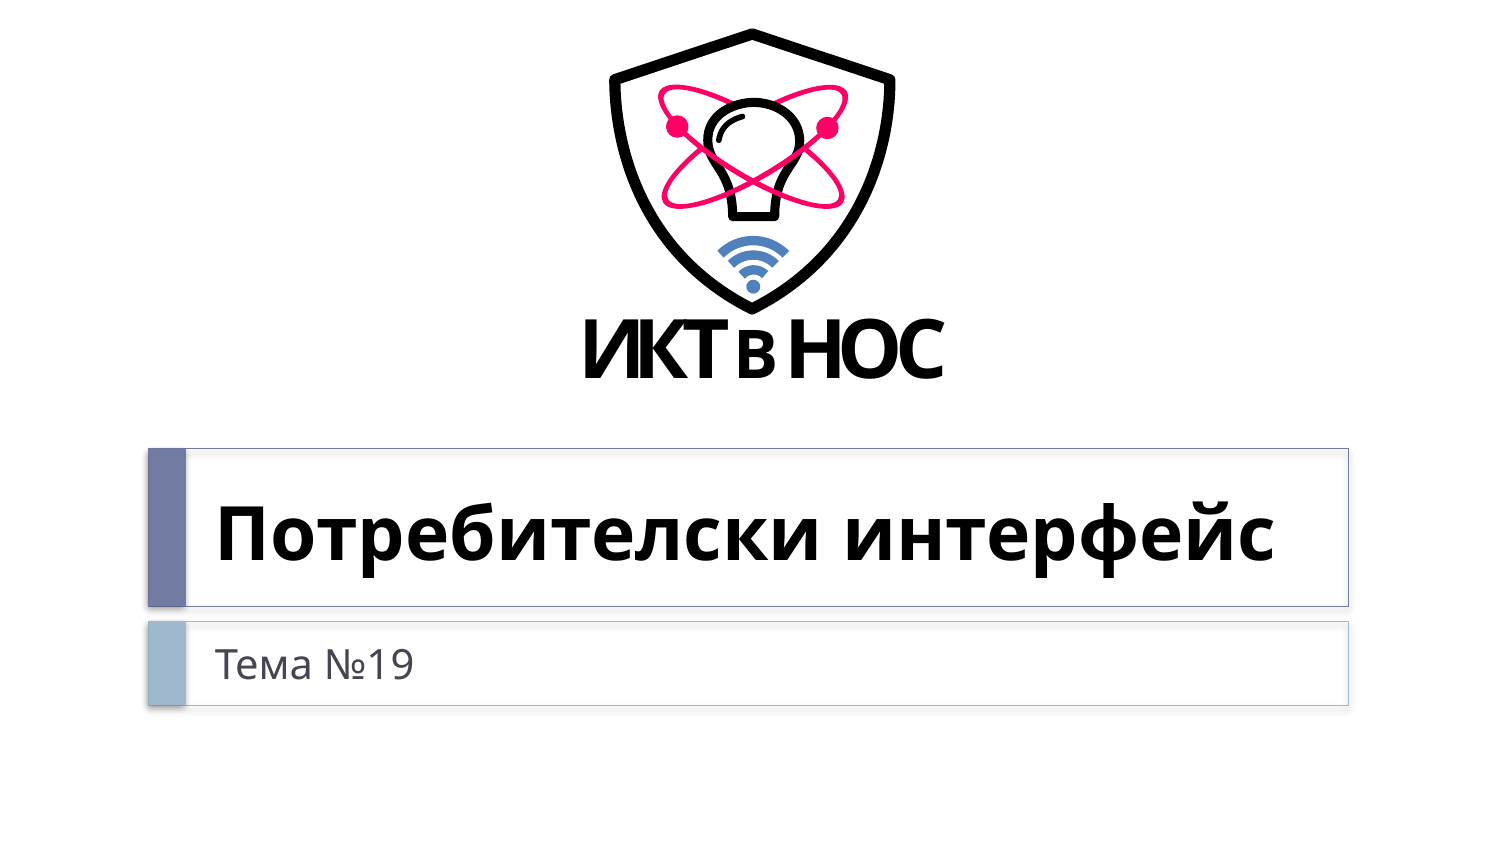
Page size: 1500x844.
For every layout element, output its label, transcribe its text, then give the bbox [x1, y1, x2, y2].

subtitle Тема №19 [200, 630, 1325, 697]
title Потребителски интерфейс [200, 478, 1325, 600]
